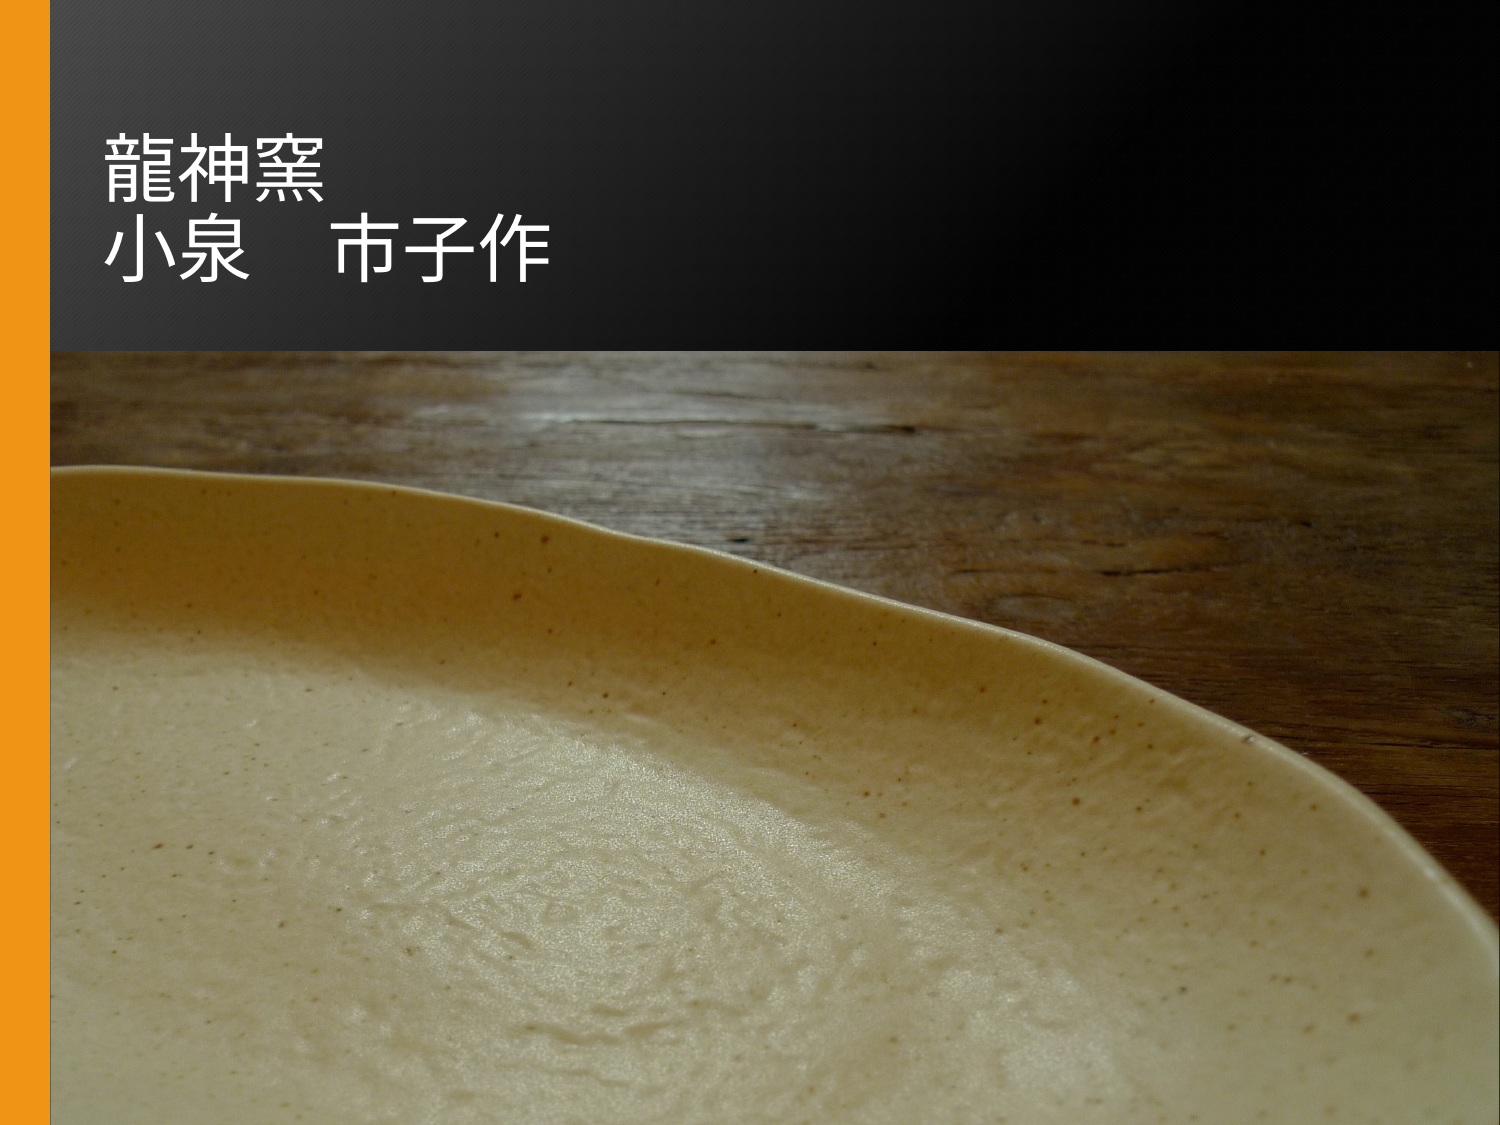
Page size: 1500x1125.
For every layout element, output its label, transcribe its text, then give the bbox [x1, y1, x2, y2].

title 龍神窯 小泉 市子作 [87, 123, 1219, 301]
picture [49, 351, 1500, 1125]
